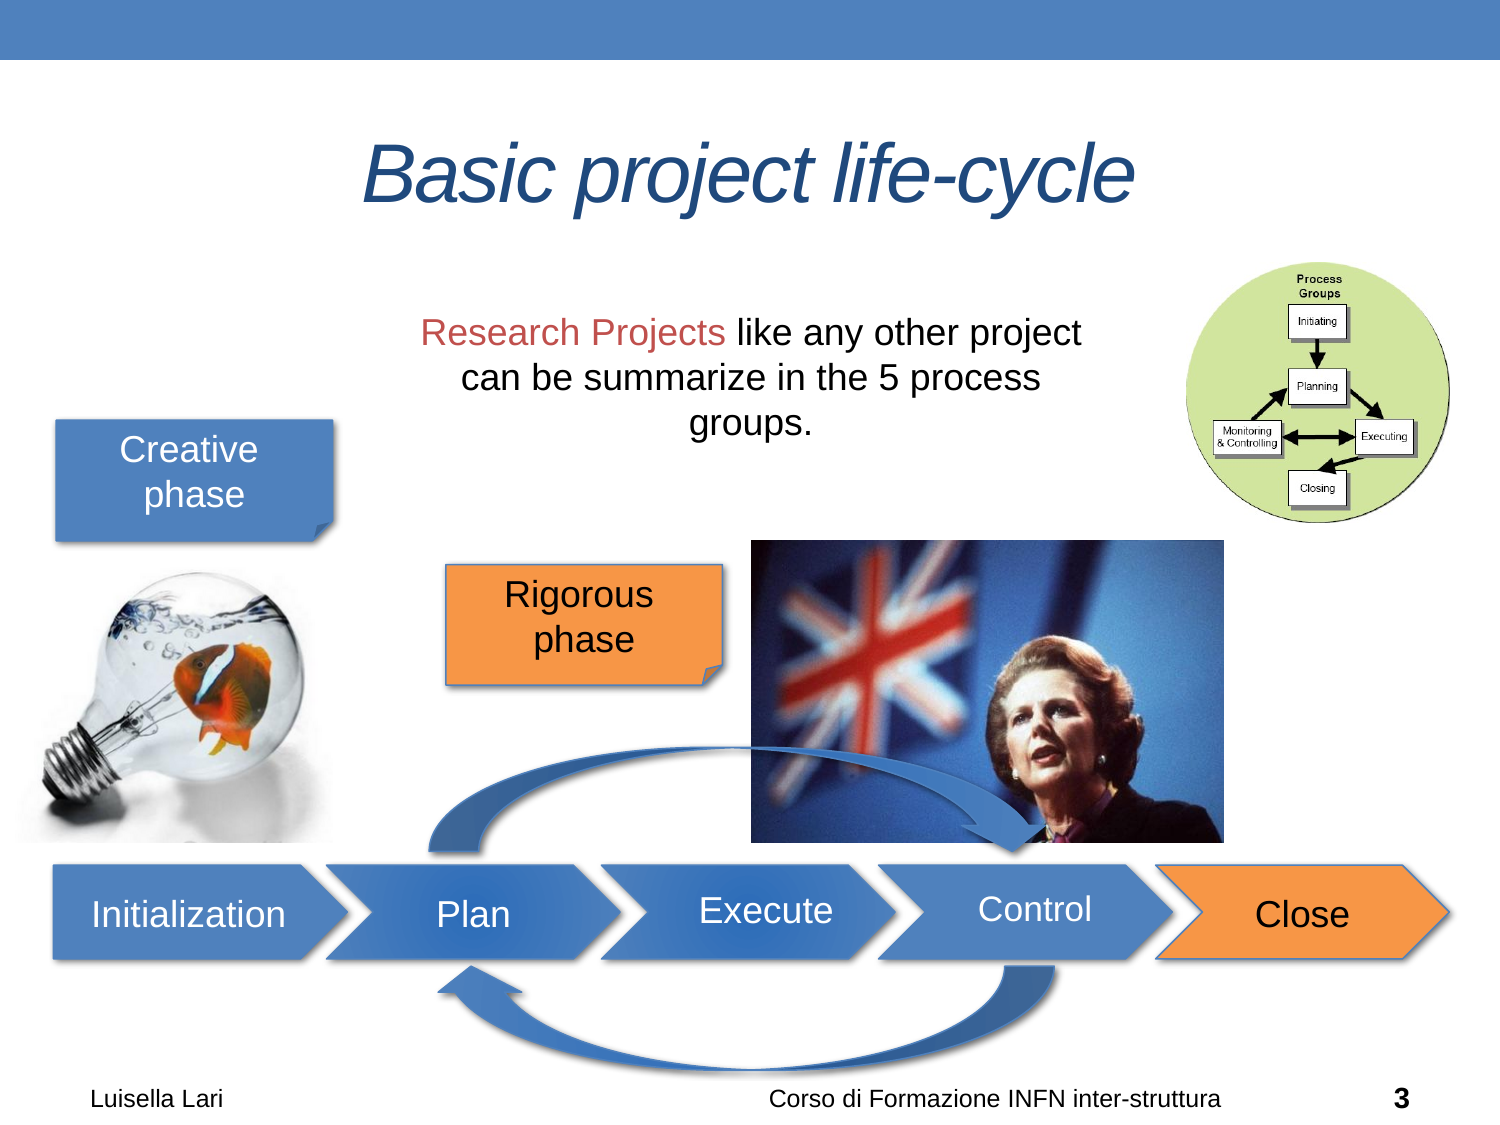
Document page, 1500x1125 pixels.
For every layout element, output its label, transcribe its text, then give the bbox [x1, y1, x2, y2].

list Research Projects like any other project can be summarize in the 5 process groups. [400, 300, 1102, 453]
title Basic project life-cycle [75, 87, 1425, 250]
footer Corso di Formazione INFN inter-struttura [562, 1070, 1238, 1125]
picture [750, 540, 1224, 844]
slide_number Luisella Lari [75, 1070, 550, 1125]
text_box Rigorous phase [445, 563, 724, 686]
text_box [437, 967, 1055, 1072]
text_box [53, 864, 1450, 960]
picture [10, 566, 333, 844]
text_box [428, 746, 748, 853]
picture [1186, 262, 1450, 523]
slide_number 3 [1250, 1070, 1425, 1125]
text_box Creative phase [55, 419, 334, 542]
